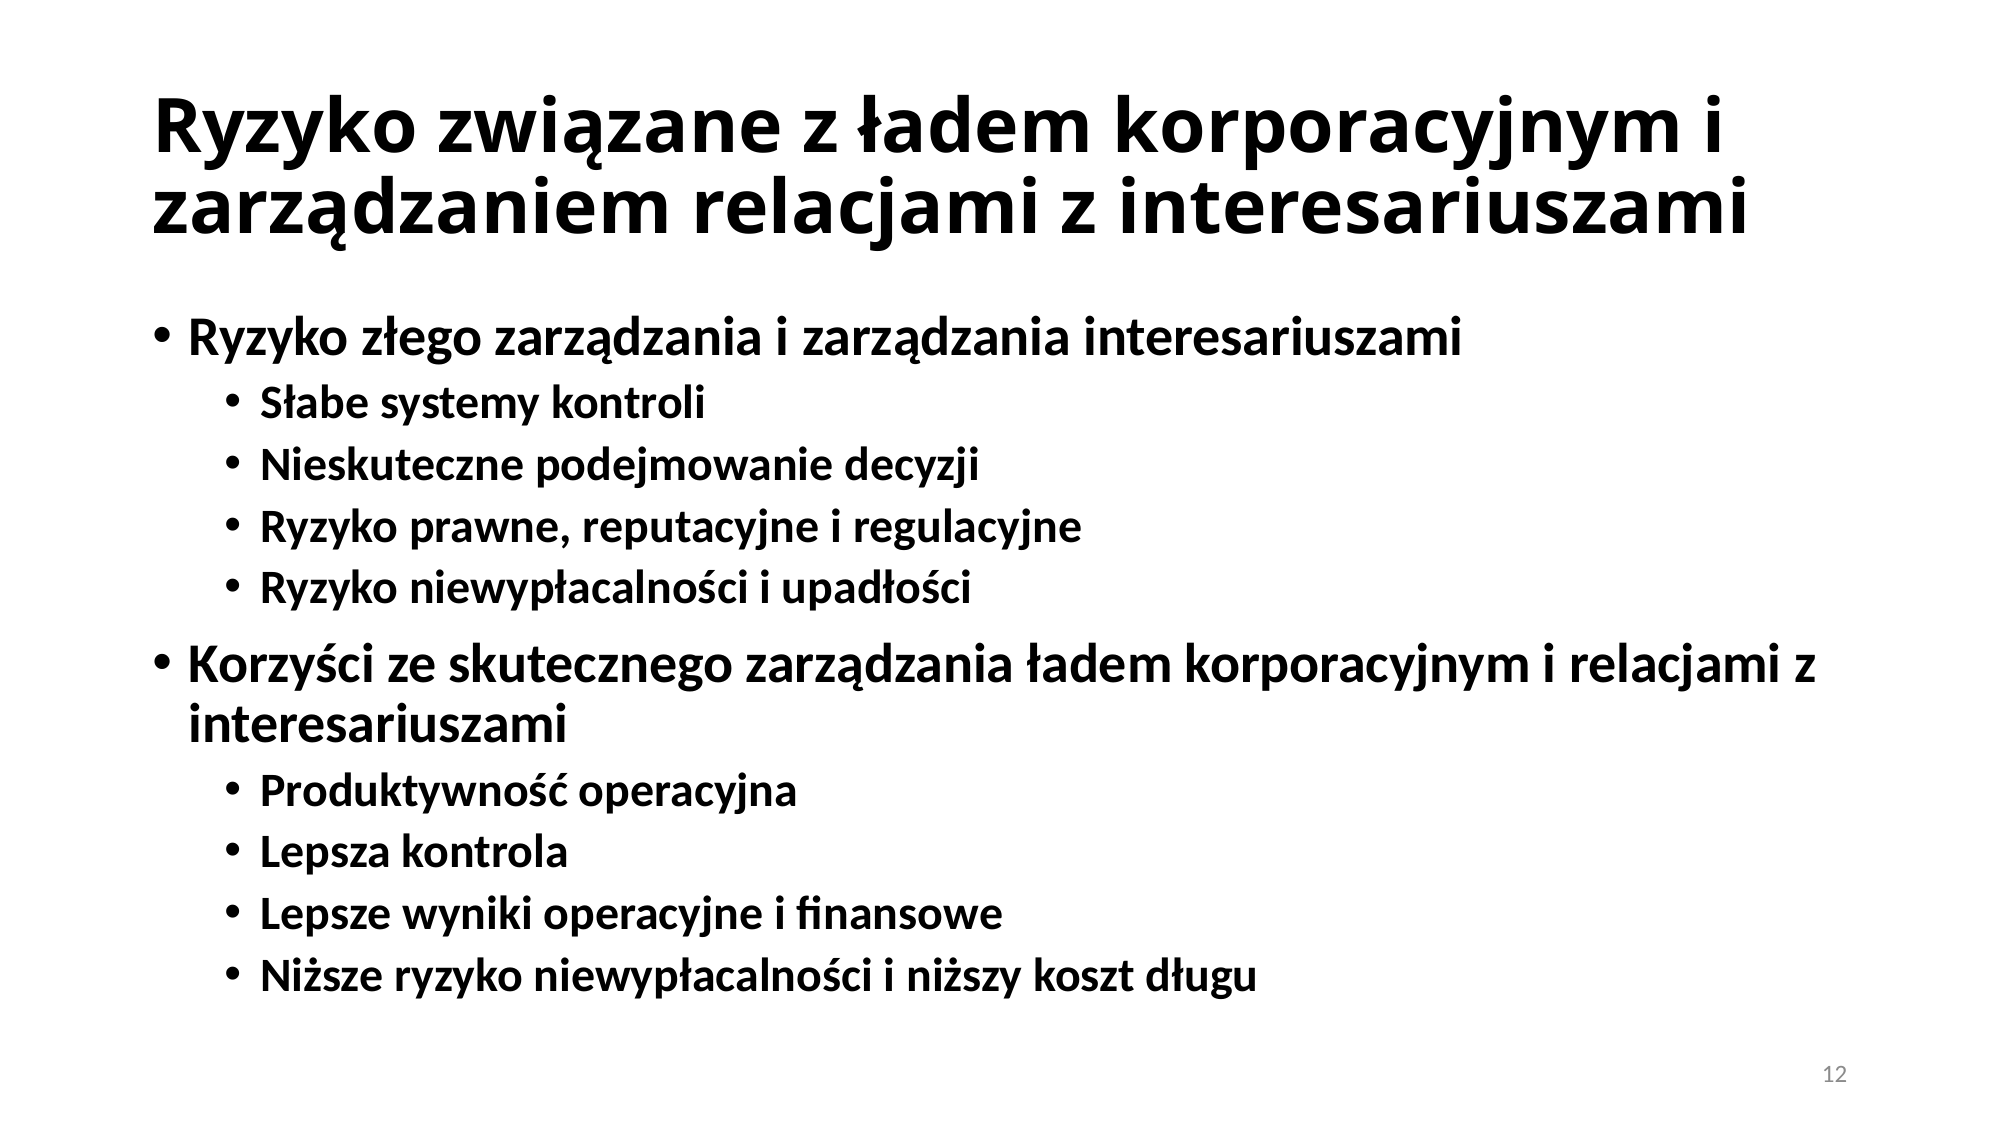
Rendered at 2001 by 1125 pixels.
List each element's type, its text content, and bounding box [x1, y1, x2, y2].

list Ryzyko złego zarządzania i zarządzania interesariuszami Słabe systemy kontroli Nieskuteczne podejmowanie decyzji Ryzyko prawne, reputacyjne i regulacyjne Ryzyko niewypłacalności i upadłości Korzyści ze skutecznego zarządzania ładem korporacyjnym i relacjami z interesariuszami Produktywność operacyjna Lepsza kontrola Lepsze wyniki operacyjne i finansowe Niższe ryzyko niewypłacalności i niższy koszt długu [137, 299, 1863, 1014]
slide_number 12 [1412, 1042, 1863, 1103]
title Ryzyko związane z ładem korporacyjnym i zarządzaniem relacjami z interesariuszami [137, 59, 1863, 278]
